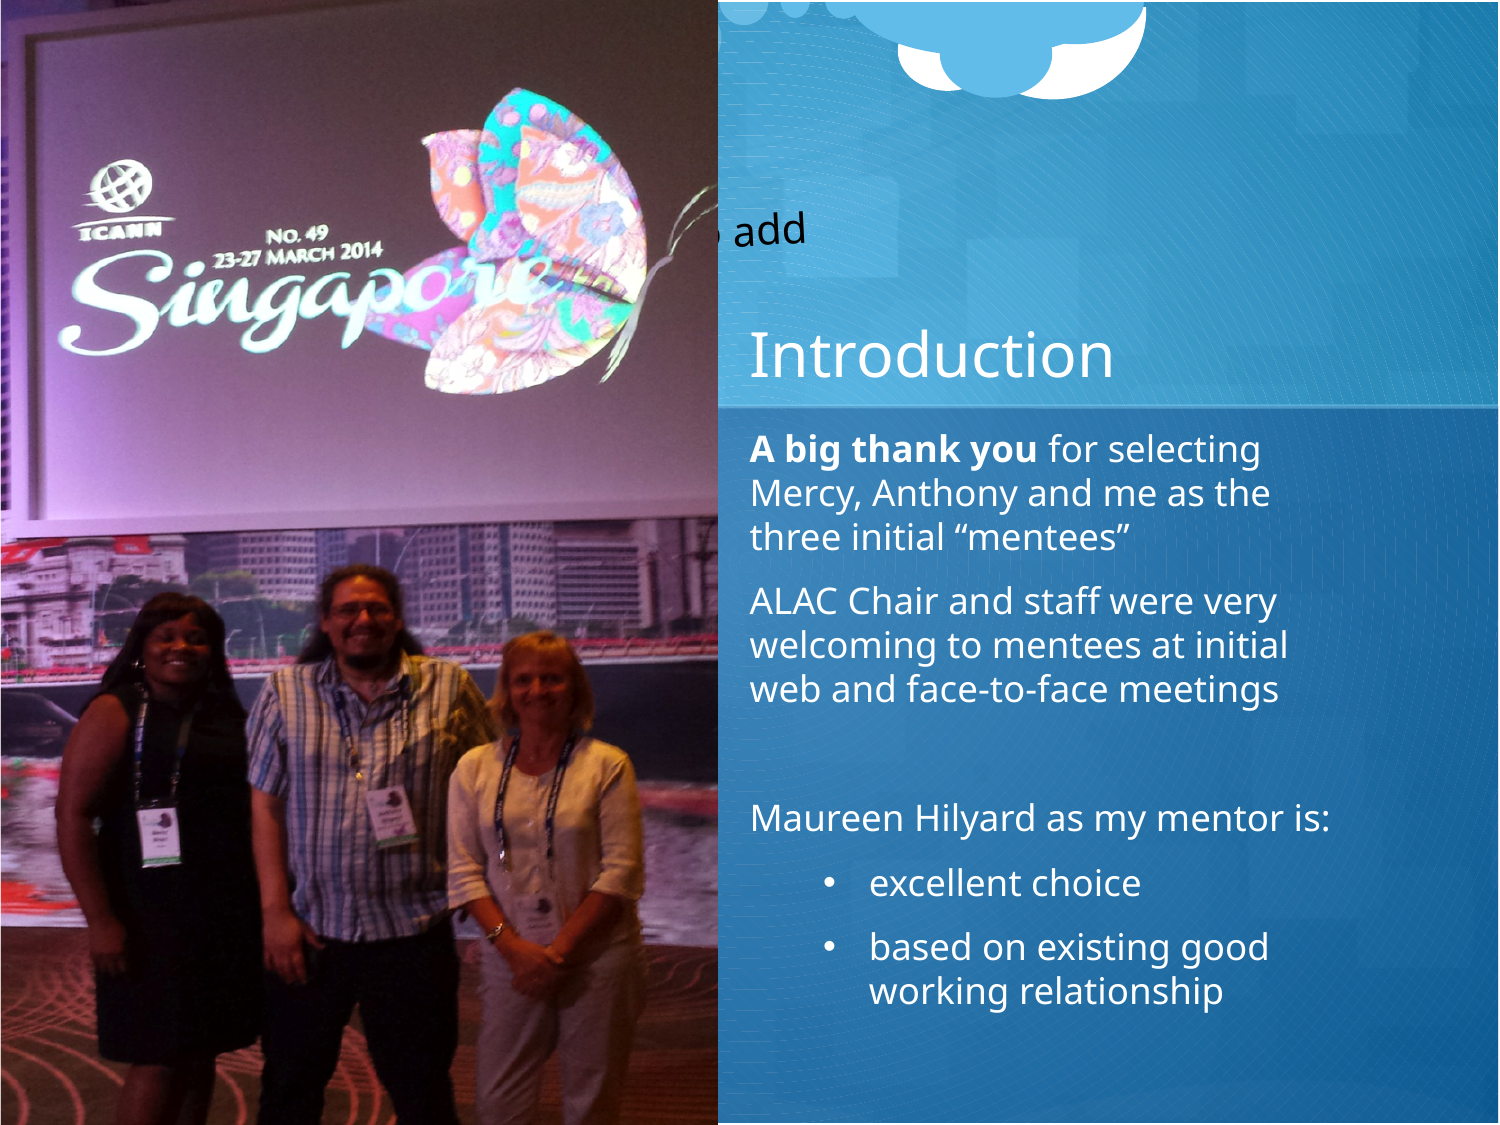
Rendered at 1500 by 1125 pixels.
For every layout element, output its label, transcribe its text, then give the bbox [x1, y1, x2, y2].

list A big thank you for selecting Mercy, Anthony and me as the three initial “mentees” ALAC Chair and staff were very welcoming to mentees at initial web and face-to-face meetings Maureen Hilyard as my mentor is: excellent choice based on existing good working relationship [734, 417, 1383, 1025]
picture [0, 0, 1498, 1124]
title Introduction [734, 162, 1383, 398]
